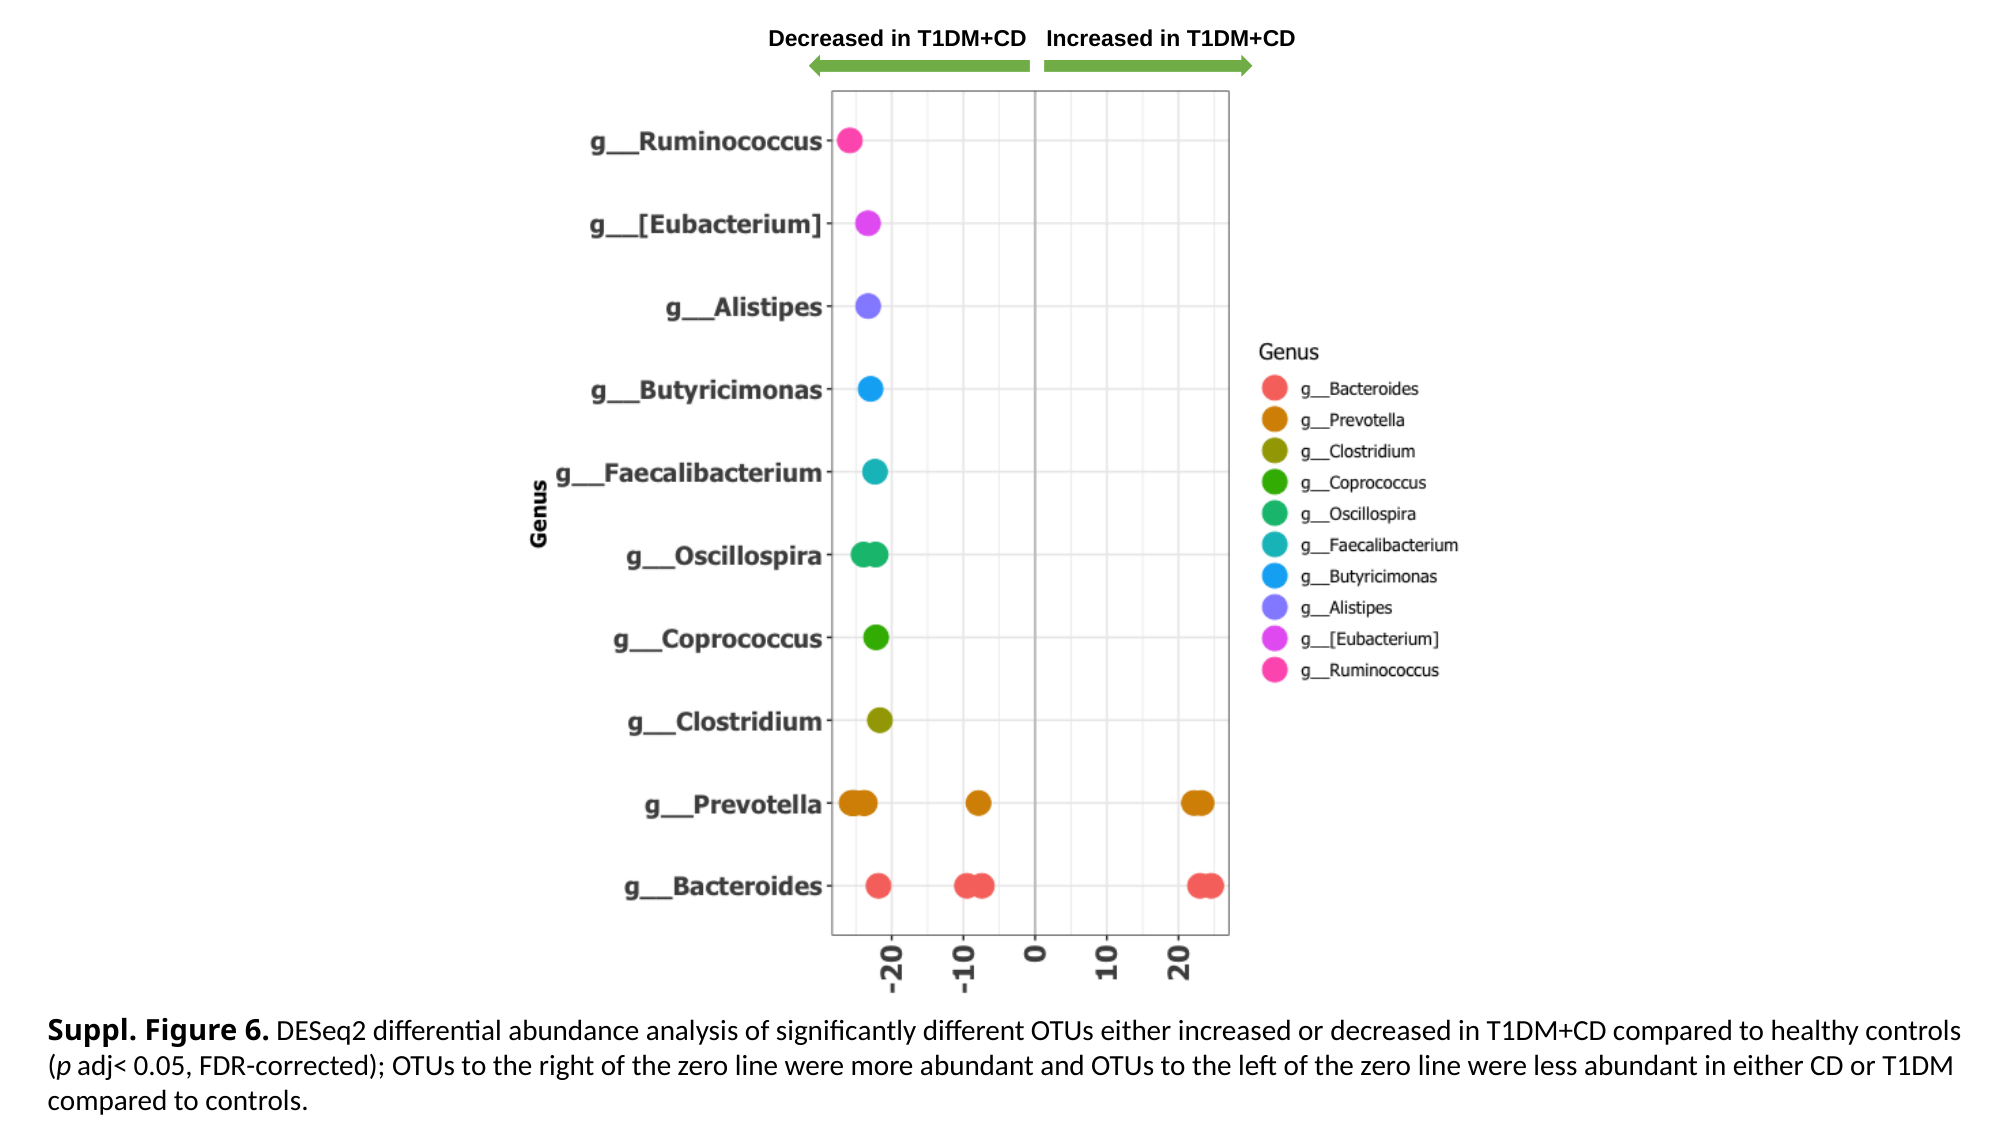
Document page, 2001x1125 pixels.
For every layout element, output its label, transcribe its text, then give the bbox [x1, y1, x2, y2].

text_box Suppl. Figure 6. DESeq2 differential abundance analysis of significantly different OTUs either increased or decreased in T1DM+CD compared to healthy controls (p adj< 0.05, FDR-corrected); OTUs to the right of the zero line were more abundant and OTUs to the left of the zero line were less abundant in either CD or T1DM compared to controls. [32, 1003, 2000, 1124]
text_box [521, 16, 1479, 1004]
